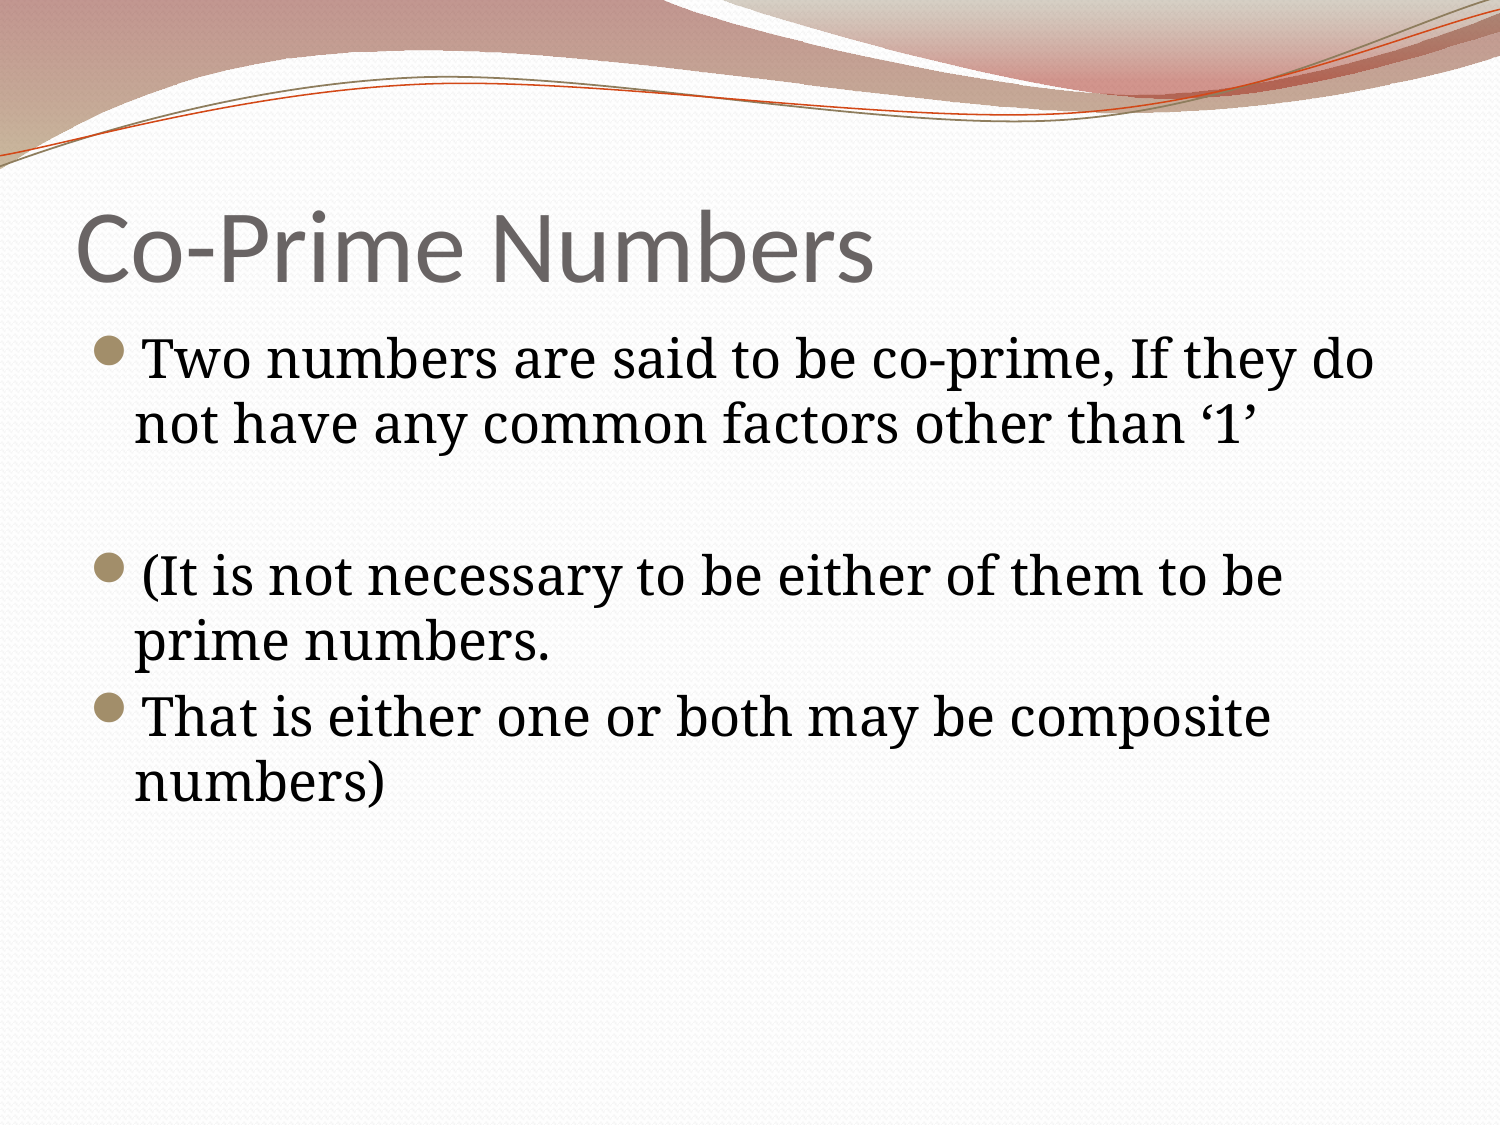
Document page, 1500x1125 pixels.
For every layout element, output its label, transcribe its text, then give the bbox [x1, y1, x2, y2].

list Two numbers are said to be co-prime, If they do not have any common factors other than ‘1’ (It is not necessary to be either of them to be prime numbers. That is either one or both may be composite numbers) [75, 317, 1425, 1038]
title Co-Prime Numbers [75, 115, 1425, 303]
